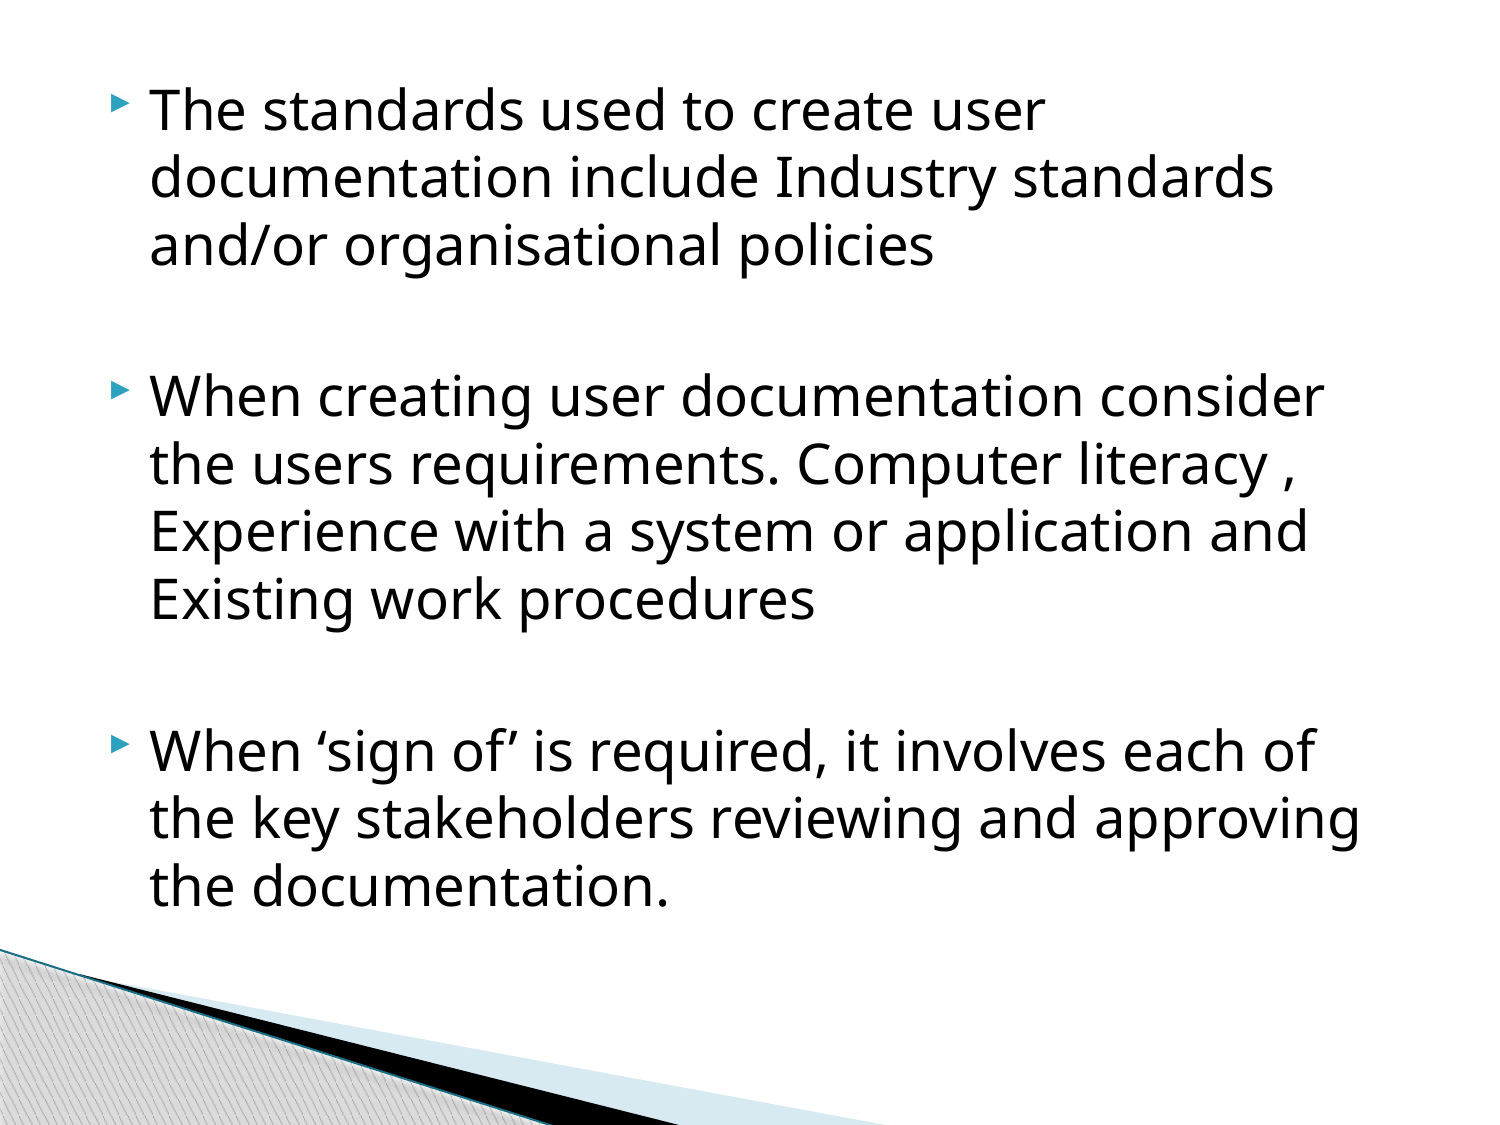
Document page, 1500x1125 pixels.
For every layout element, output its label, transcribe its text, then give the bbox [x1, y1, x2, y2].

list The standards used to create user documentation include Industry standards and/or organisational policies When creating user documentation consider the users requirements. Computer literacy , Experience with a system or application and Existing work procedures When ‘sign of’ is required, it involves each of the key stakeholders reviewing and approving the documentation. [74, 66, 1426, 986]
